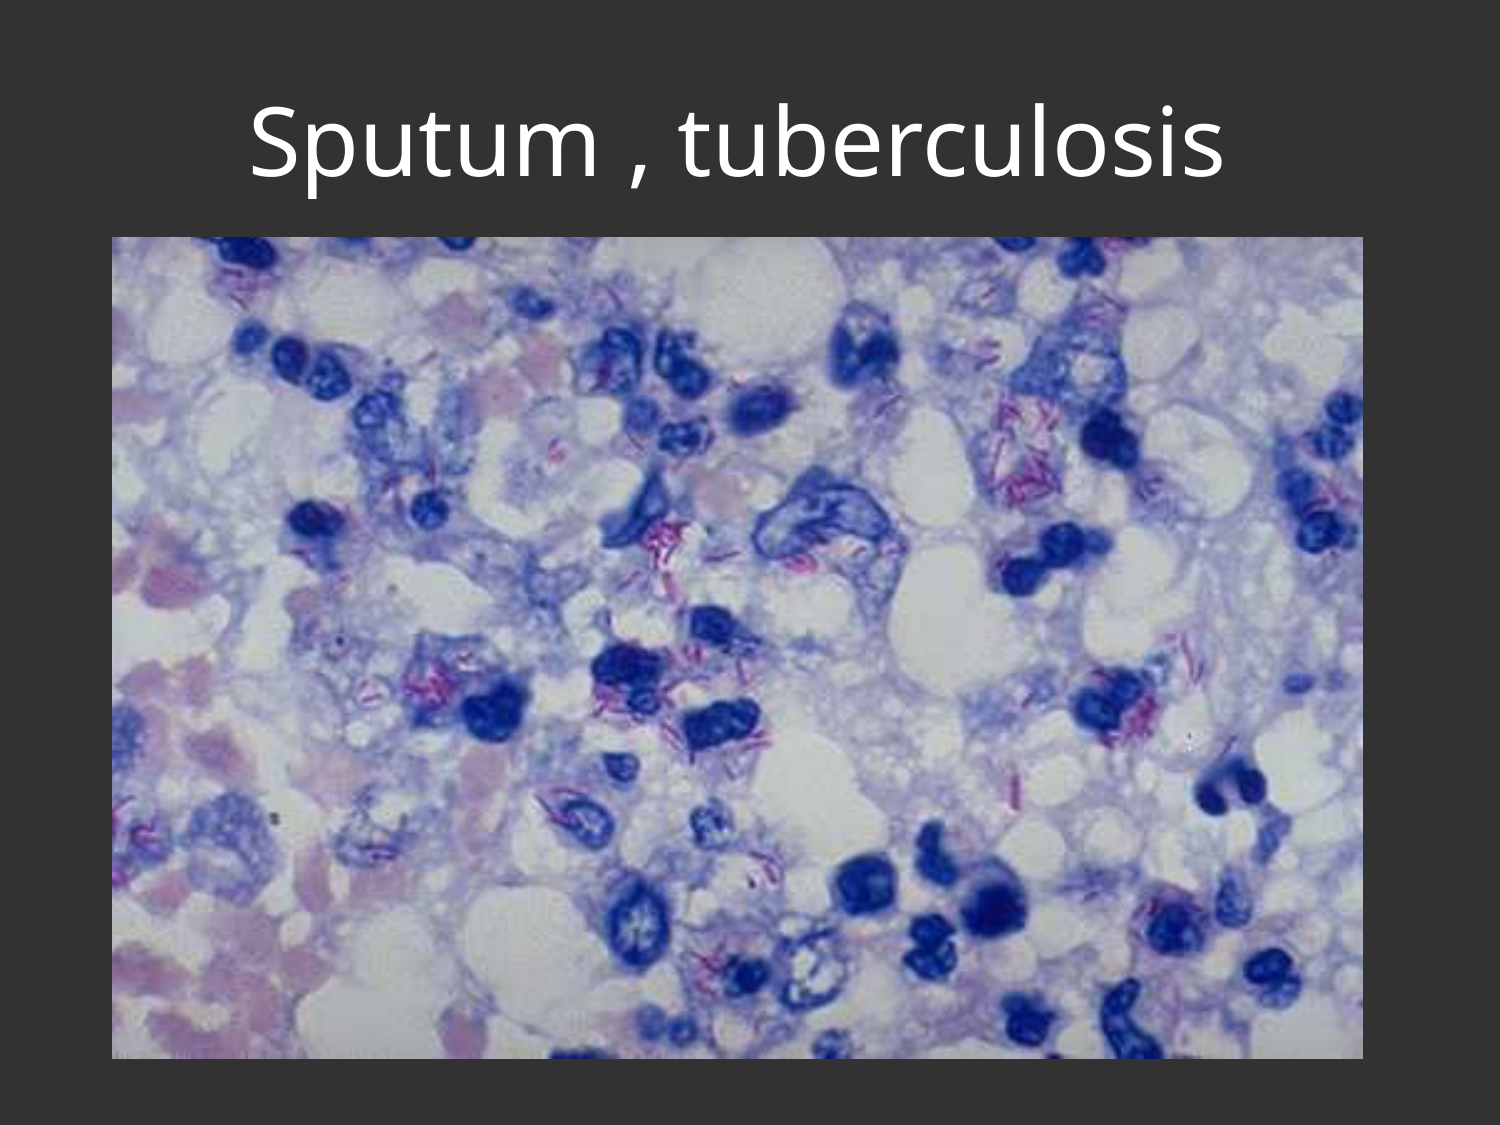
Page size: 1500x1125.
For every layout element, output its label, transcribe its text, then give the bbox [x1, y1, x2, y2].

title Sputum , tuberculosis [75, 44, 1425, 233]
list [112, 237, 1363, 1059]
